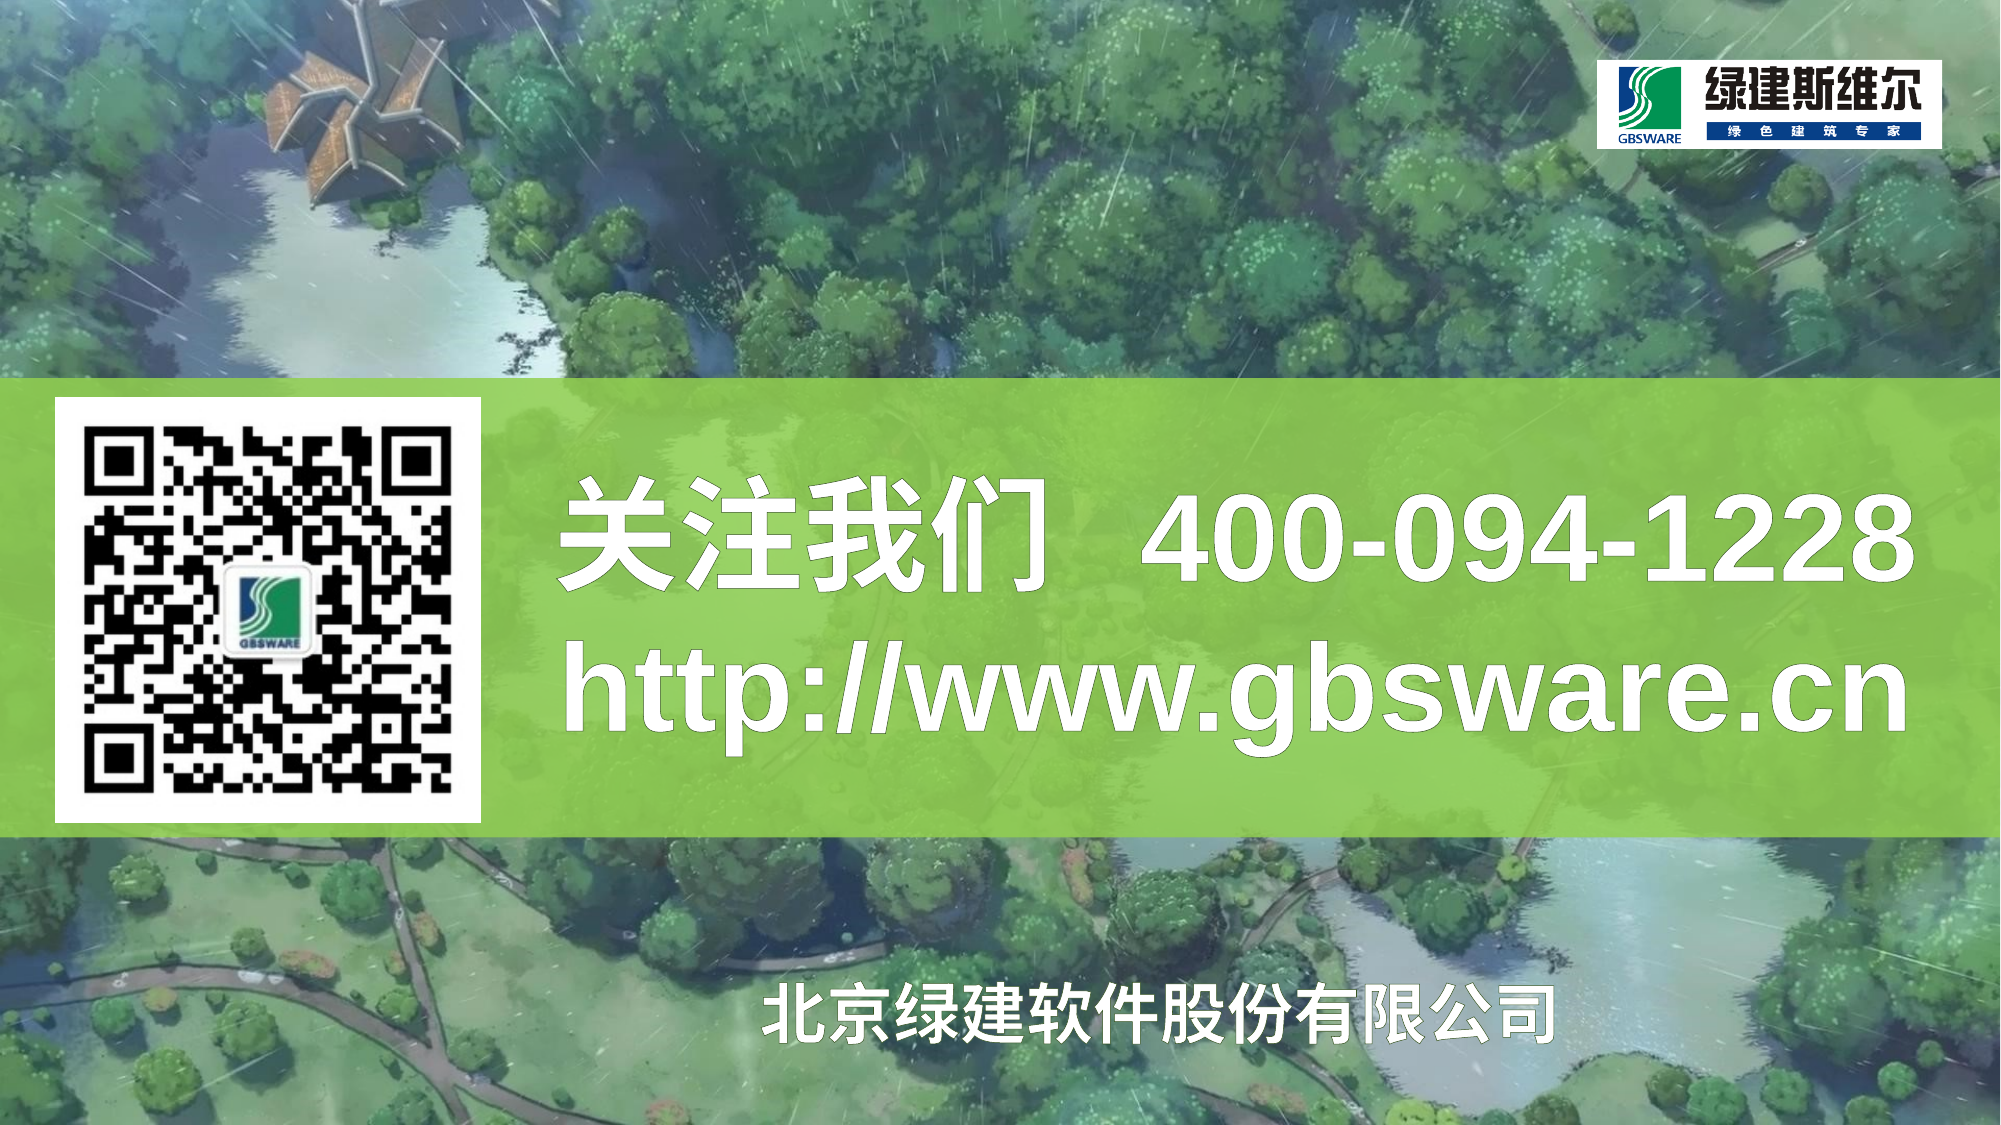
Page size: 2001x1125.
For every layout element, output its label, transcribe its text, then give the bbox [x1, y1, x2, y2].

picture [55, 397, 481, 823]
picture [0, 0, 2001, 1125]
text_box [0, 377, 2000, 838]
text_box 北京绿建软件股份有限公司 [362, 964, 1576, 1059]
text_box 关注我们 400-094-1228 http://www.gbsware.cn [503, 448, 1968, 764]
